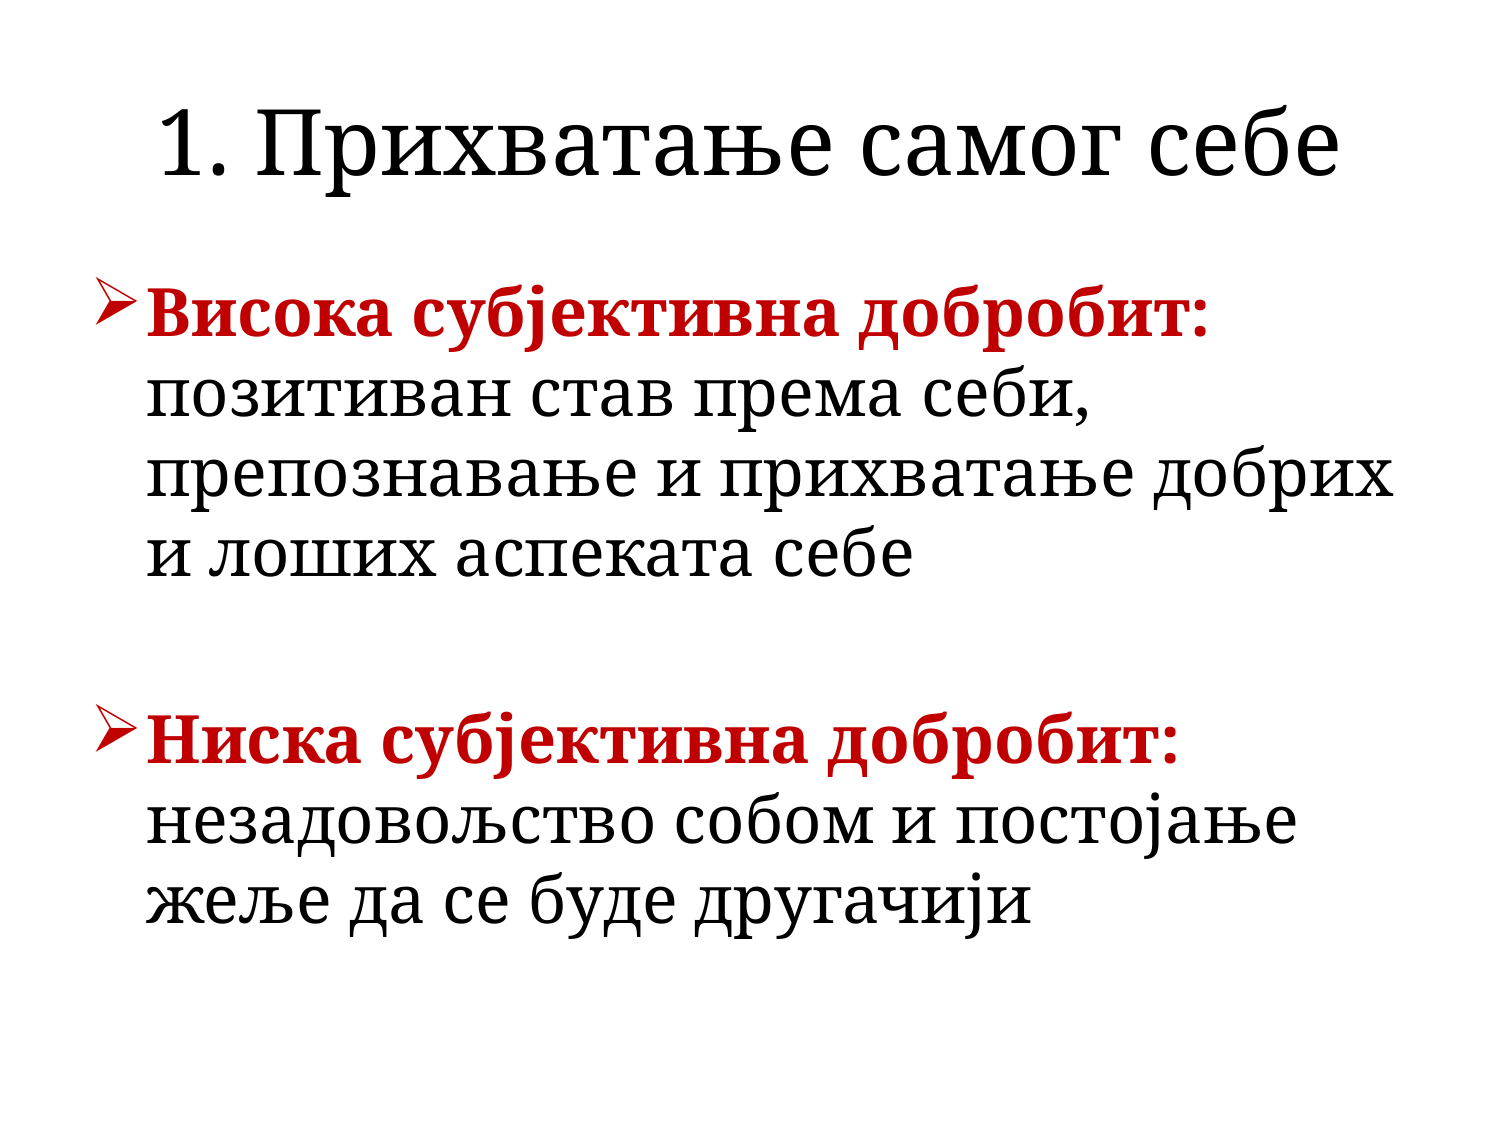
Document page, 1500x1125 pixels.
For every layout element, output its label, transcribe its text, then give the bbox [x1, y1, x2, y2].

title 1. Прихватање самог себе [74, 44, 1426, 233]
list Висока субјективна добробит: позитиван став премa себи, препознавање и прихватање добрих и лоших аспеката себе Ниска субјективна добробит: незадовољство собом и постојање жеље да се буде другачији [74, 262, 1426, 1006]
